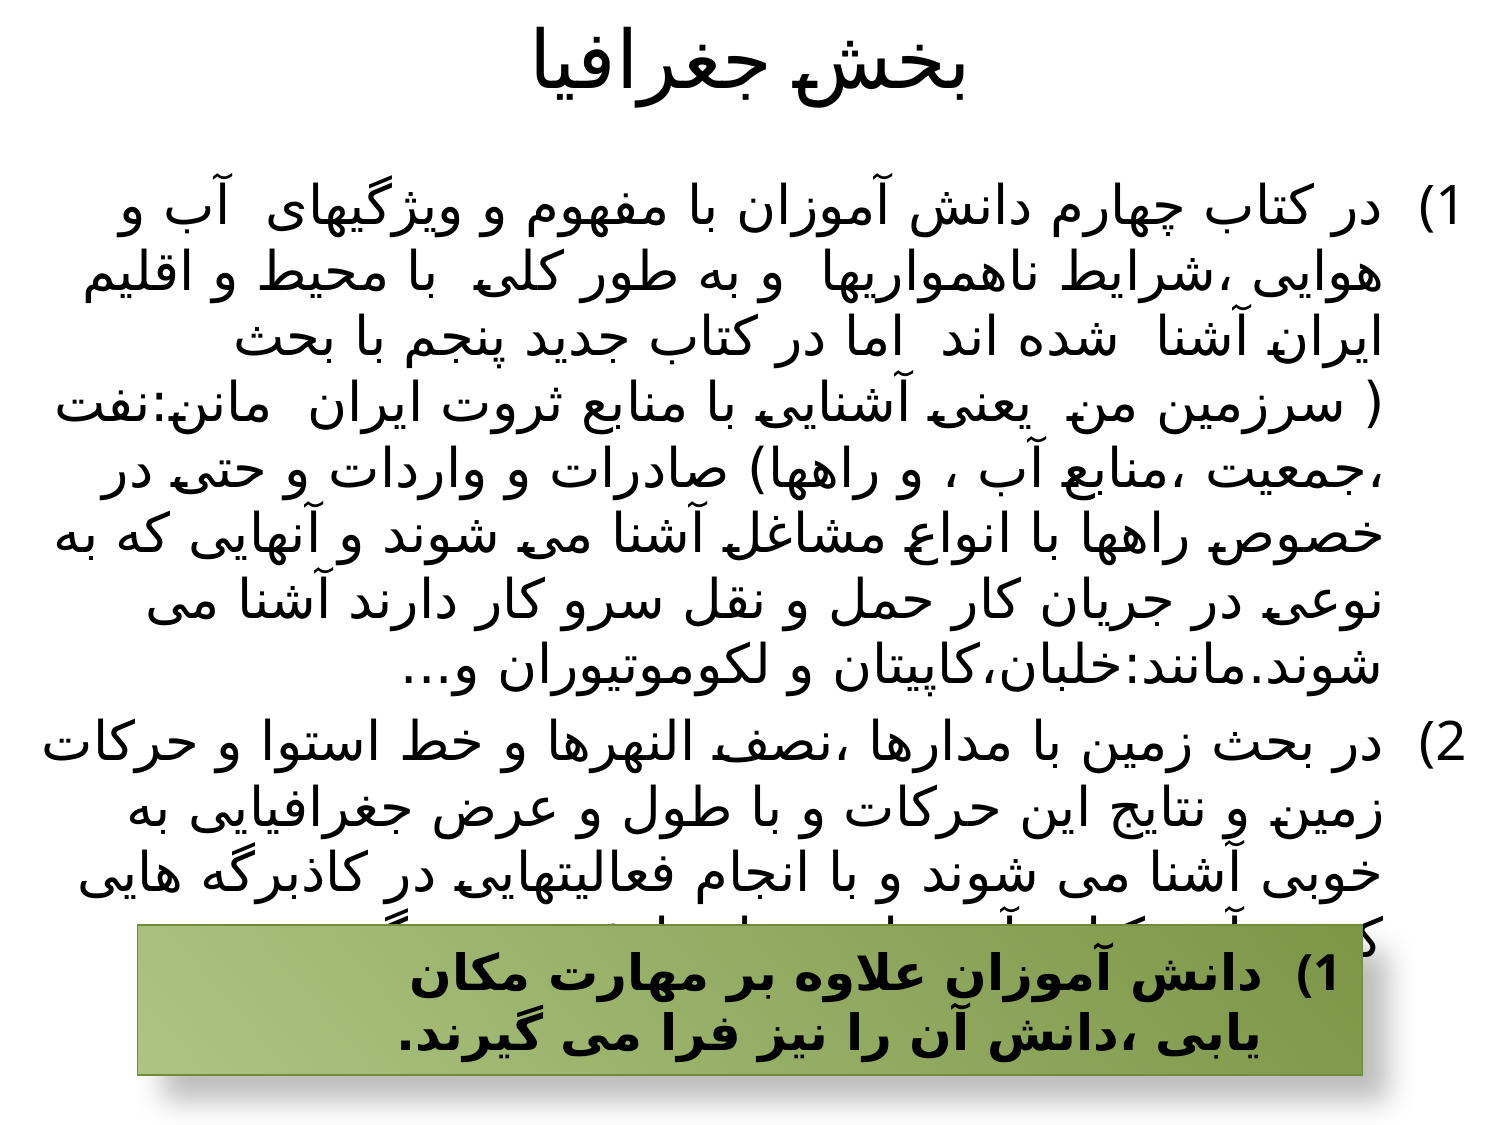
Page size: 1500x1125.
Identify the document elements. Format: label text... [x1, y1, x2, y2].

text_box دانش آموزان علاوه بر مهارت مکان یابی ،دانش آن را نیز فرا می گیرند. [137, 924, 1363, 1076]
title بخش جغرافیا [75, 0, 1425, 113]
list در کتاب چهارم دانش آموزان با مفهوم و ویژگیهای آب و هوایی ،شرایط ناهمواریها و به طور کلی با محیط و اقلیم ایران آشنا شده اند اما در کتاب جدید پنجم با بحث ( سرزمین من یعنی آشنایی با منابع ثروت ایران مانن:نفت ،جمعیت ،منابع آب ، و راهها) صادرات و واردات و حتی در خصوص راهها با انواع مشاغل آشنا می شوند و آنهایی که به نوعی در جریان کار حمل و نقل سرو کار دارند آشنا می شوند.مانند:خلبان،کاپیتان و لکوموتیوران و... در بحث زمین با مدارها ،نصف النهرها و خط استوا و حرکات زمین و نتایج این حرکات و با طول و عرض جغرافیایی به خوبی آشنا می شوند و با انجام فعالیتهایی در کاذبرگه هایی که در آخر کتاب آمده این مهارتها تثبیت می گردد. [24, 162, 1475, 1005]
